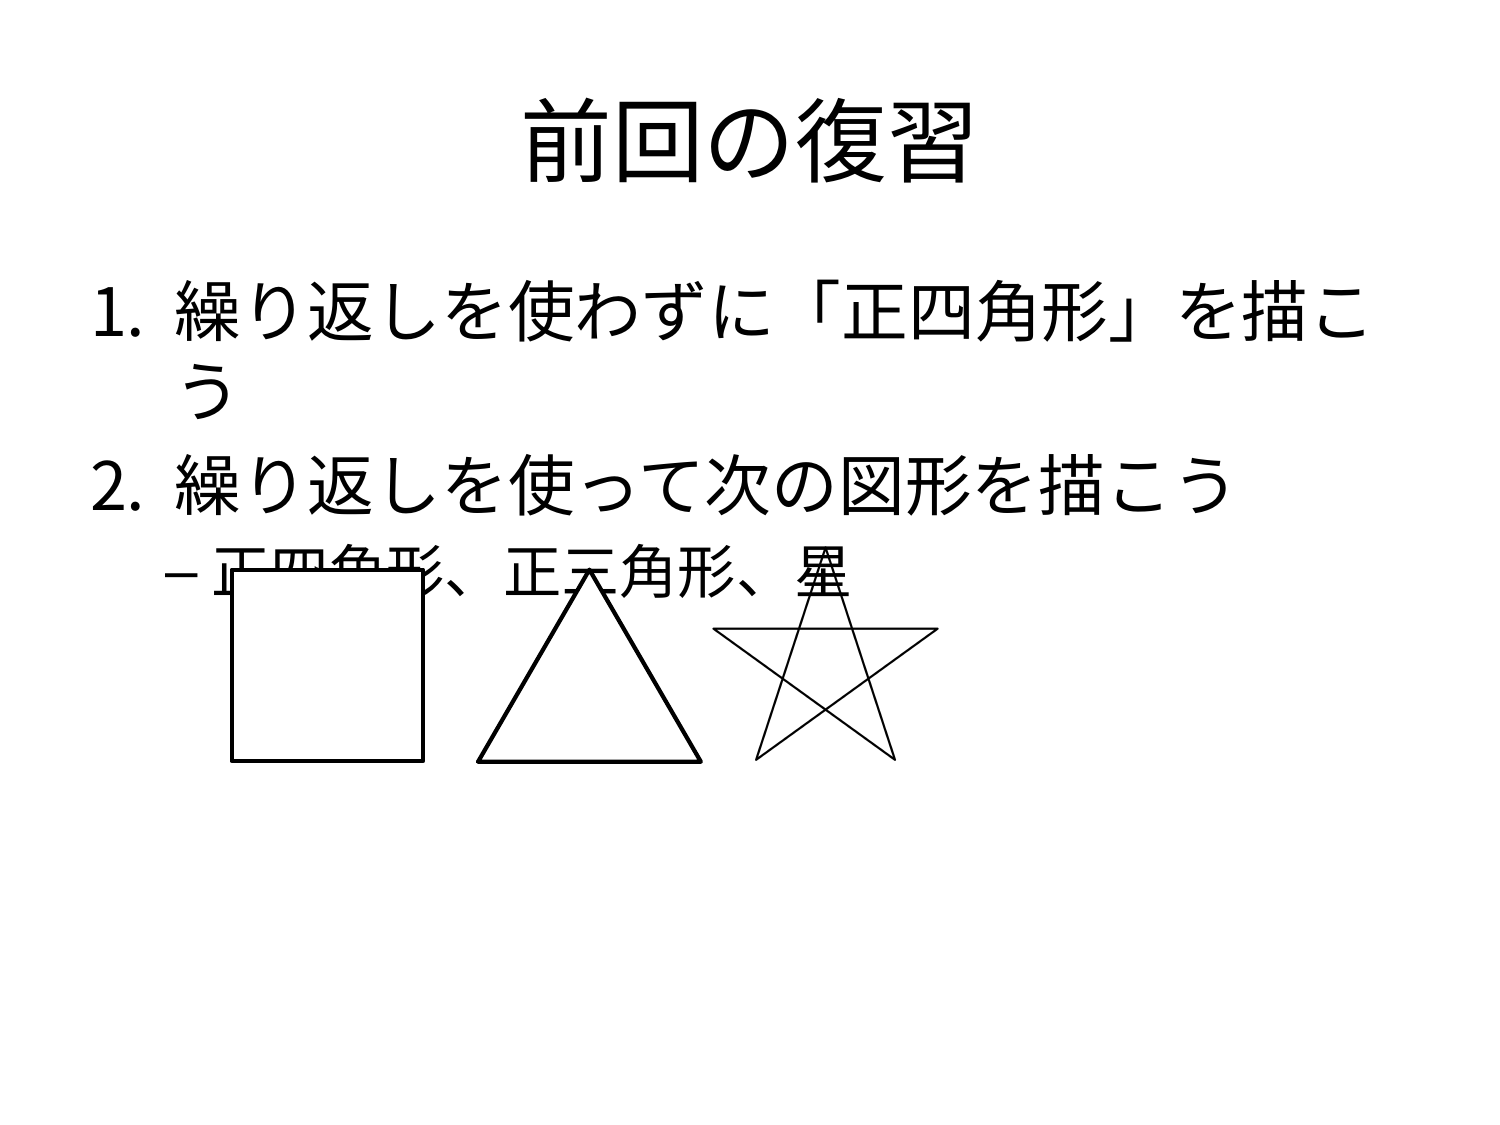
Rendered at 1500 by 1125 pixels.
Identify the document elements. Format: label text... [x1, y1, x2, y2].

text_box [230, 568, 425, 763]
picture [712, 546, 939, 762]
list 繰り返しを使わずに「正四角形」を描こう 繰り返しを使って次の図形を描こう 正四角形、正三角形、星 [75, 262, 1425, 1005]
title 前回の復習 [75, 45, 1425, 233]
text_box [476, 567, 703, 764]
